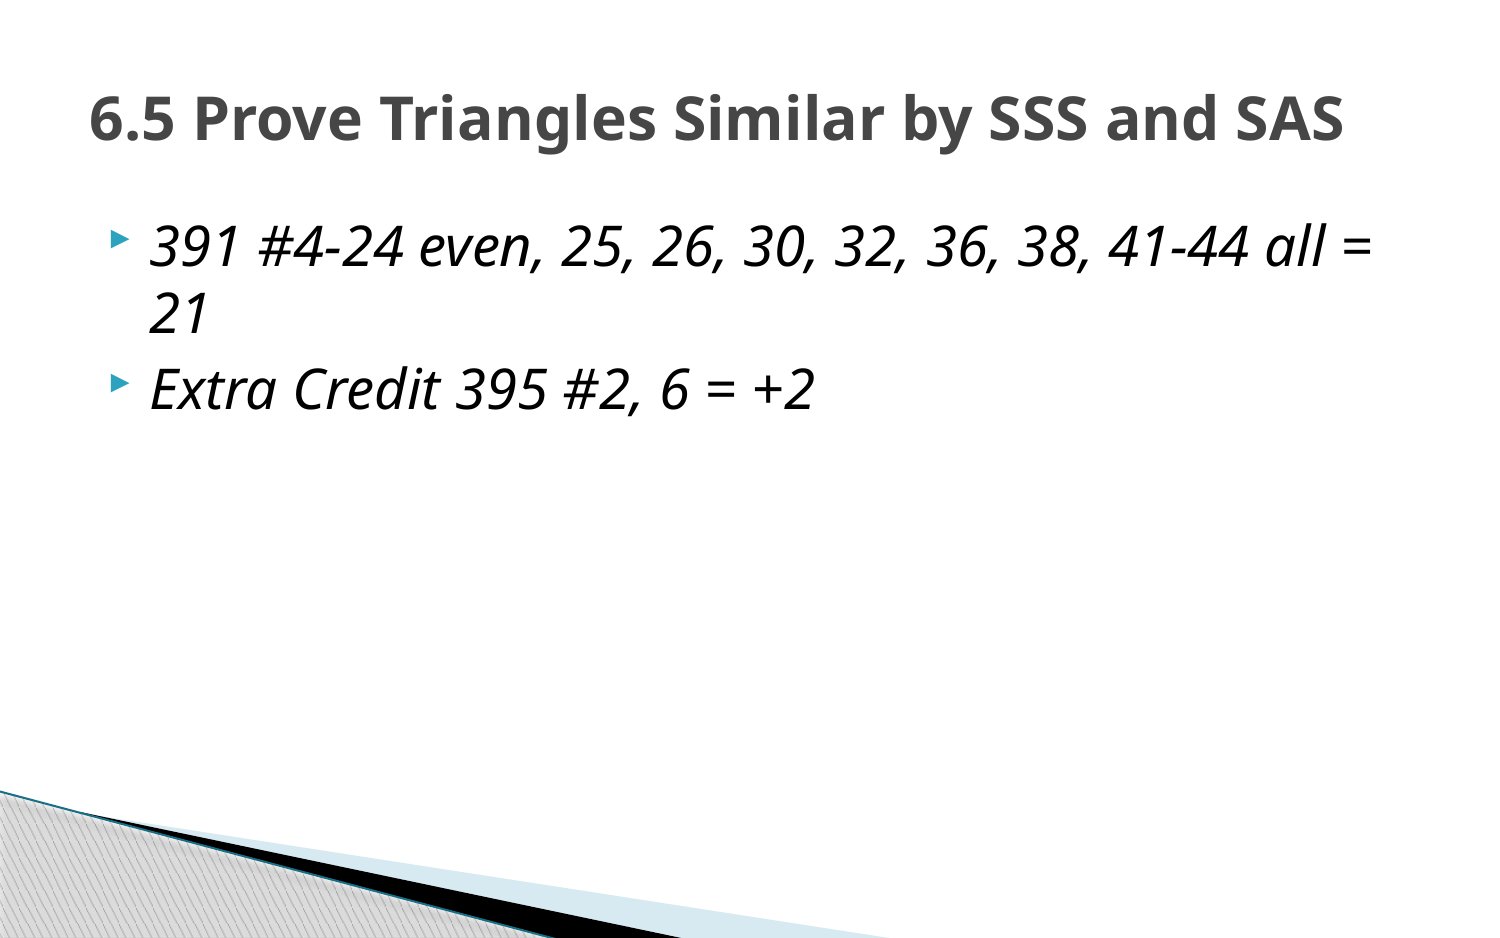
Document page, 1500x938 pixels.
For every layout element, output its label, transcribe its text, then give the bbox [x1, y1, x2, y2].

list 391 #4-24 even, 25, 26, 30, 32, 36, 38, 41-44 all = 21 Extra Credit 395 #2, 6 = +2 [75, 202, 1425, 822]
title 6.5 Prove Triangles Similar by SSS and SAS [75, 37, 1425, 194]
